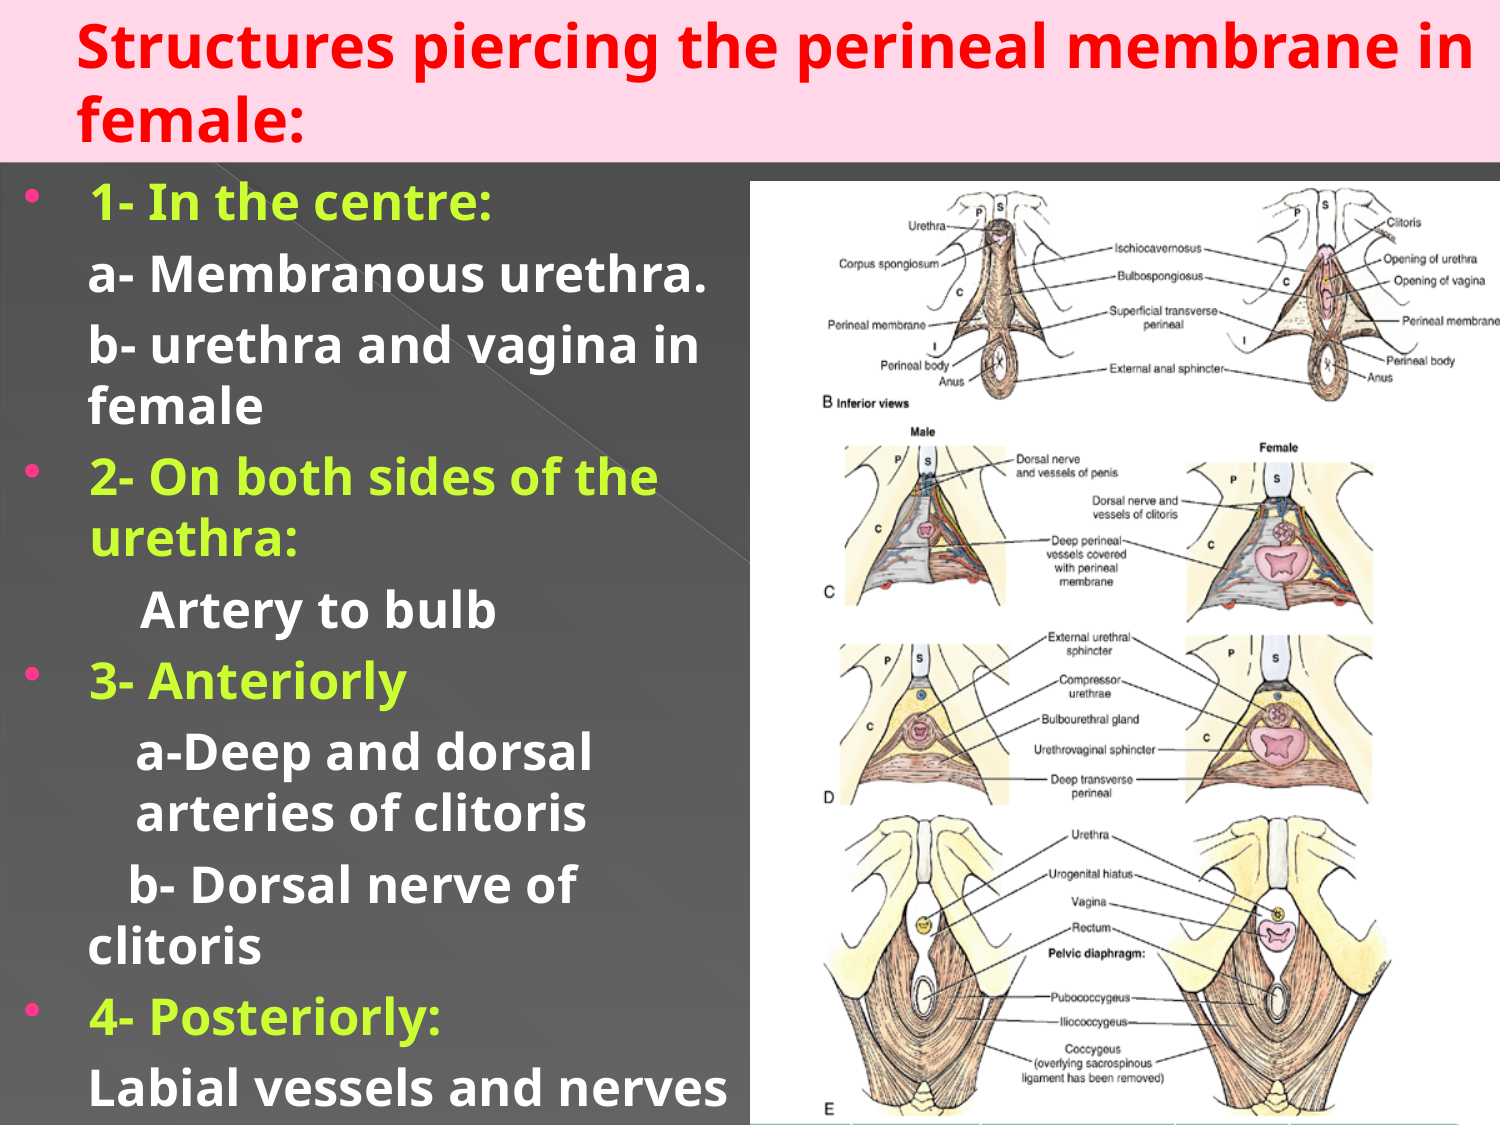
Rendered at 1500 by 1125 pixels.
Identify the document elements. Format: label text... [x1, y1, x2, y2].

list 1- In the centre: a- Membranous urethra. b- urethra and vagina in female 2- On both sides of the urethra: Artery to bulb 3- Anteriorly a-Deep and dorsal arteries of clitoris b- Dorsal nerve of clitoris 4- Posteriorly: Labial vessels and nerves [0, 162, 763, 1125]
picture [749, 181, 1500, 1125]
title Structures piercing the perineal membrane in female: [0, 0, 1500, 163]
